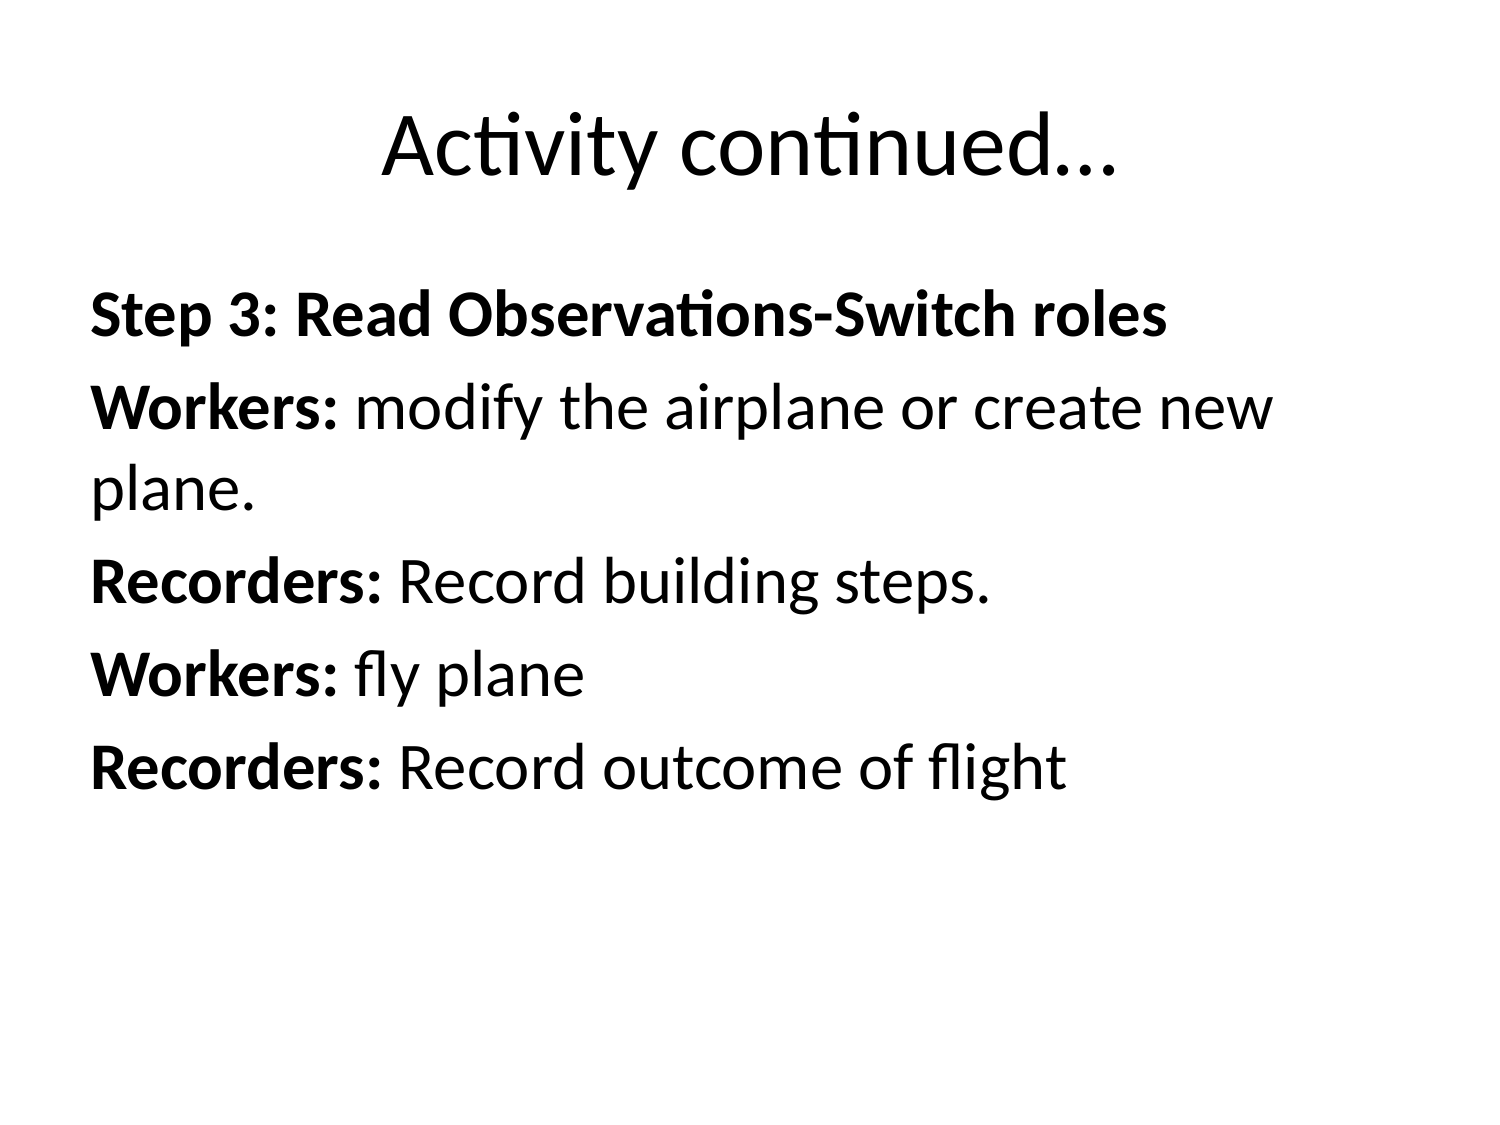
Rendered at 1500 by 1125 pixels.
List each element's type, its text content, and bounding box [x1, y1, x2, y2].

title Activity continued… [75, 45, 1425, 233]
list Step 3: Read Observations-Switch roles Workers: modify the airplane or create new plane. Recorders: Record building steps. Workers: fly plane Recorders: Record outcome of flight [75, 262, 1425, 1005]
